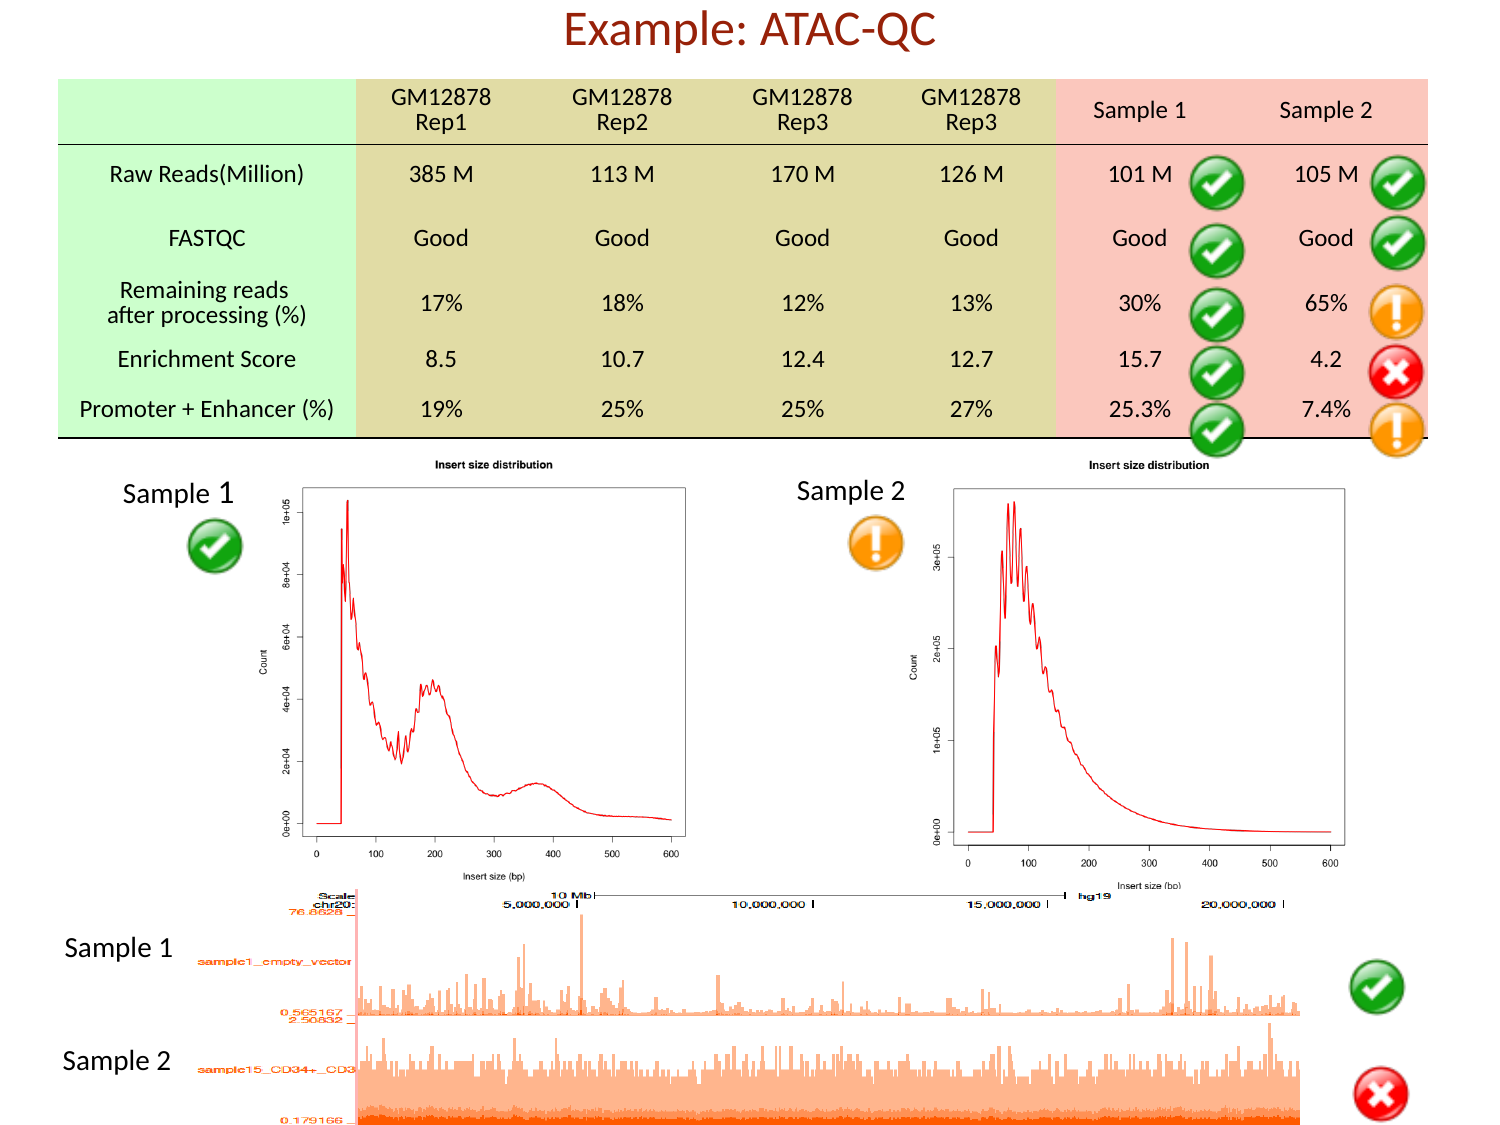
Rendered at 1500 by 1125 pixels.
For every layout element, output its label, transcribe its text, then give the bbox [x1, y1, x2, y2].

table_cell Raw Reads(Million) [58, 145, 356, 208]
table_cell 105 M [1224, 145, 1428, 208]
table_cell 12.7 [887, 338, 1056, 384]
table_cell Good [1056, 208, 1184, 273]
table_cell Good [719, 208, 887, 273]
table_cell Good [1249, 208, 1363, 273]
table_header GM12878 Rep3 [887, 79, 1056, 144]
table_cell FASTQC [58, 208, 356, 273]
table_cell 18% [526, 273, 719, 338]
table_cell Good [887, 208, 1056, 273]
table_cell 12% [719, 273, 887, 338]
table_header GM12878 Rep1 [356, 79, 526, 144]
picture [184, 515, 246, 577]
text_box Sample 1 [49, 920, 188, 971]
table_cell 10.7 [526, 338, 719, 384]
table_cell Good [356, 208, 526, 273]
table_cell 113 M [526, 145, 719, 208]
table_cell Remaining reads after processing (%) [58, 273, 356, 338]
picture [196, 282, 1428, 1125]
table_header Sample 2 [1224, 79, 1428, 144]
table_cell 15.7 [1056, 338, 1182, 384]
table_cell Good [526, 208, 719, 273]
table_cell 12.4 [719, 338, 887, 384]
picture [1367, 153, 1429, 274]
table_header [58, 79, 356, 144]
picture [1350, 1063, 1412, 1125]
table_cell 19% [356, 384, 526, 437]
picture [1187, 220, 1248, 282]
table_header GM12878 Rep3 [719, 79, 887, 144]
table_cell Promoter + Enhancer (%) [58, 384, 356, 437]
picture [1347, 957, 1408, 1018]
table_header GM12878 Rep2 [526, 79, 719, 144]
table_header Sample 1 [1056, 79, 1224, 144]
table_cell 126 M [887, 145, 1056, 208]
table_cell 30% [1056, 273, 1183, 338]
picture [1186, 153, 1248, 214]
text_box Sample 2 [47, 1033, 186, 1084]
table_cell 4.2 [1252, 338, 1361, 384]
text_box Example: ATAC-QC [74, 0, 1425, 77]
table_cell Enrichment Score [58, 338, 356, 384]
table_cell 13% [887, 273, 1056, 338]
table_cell 25% [719, 384, 887, 437]
text_box Sample 2 [782, 463, 900, 514]
text_box Sample 1 [108, 462, 250, 518]
table_cell 101 M [1056, 145, 1224, 208]
table_cell 27% [887, 384, 1056, 437]
table_cell 385 M [356, 145, 526, 208]
table_cell 25% [526, 384, 719, 437]
table_cell 25.3% [1056, 384, 1182, 437]
table_cell 7.4% [1252, 384, 1361, 437]
table_cell 17% [356, 273, 526, 338]
table_cell 65% [1251, 273, 1364, 338]
table_cell 170 M [719, 145, 887, 208]
table_cell 8.5 [356, 338, 526, 384]
